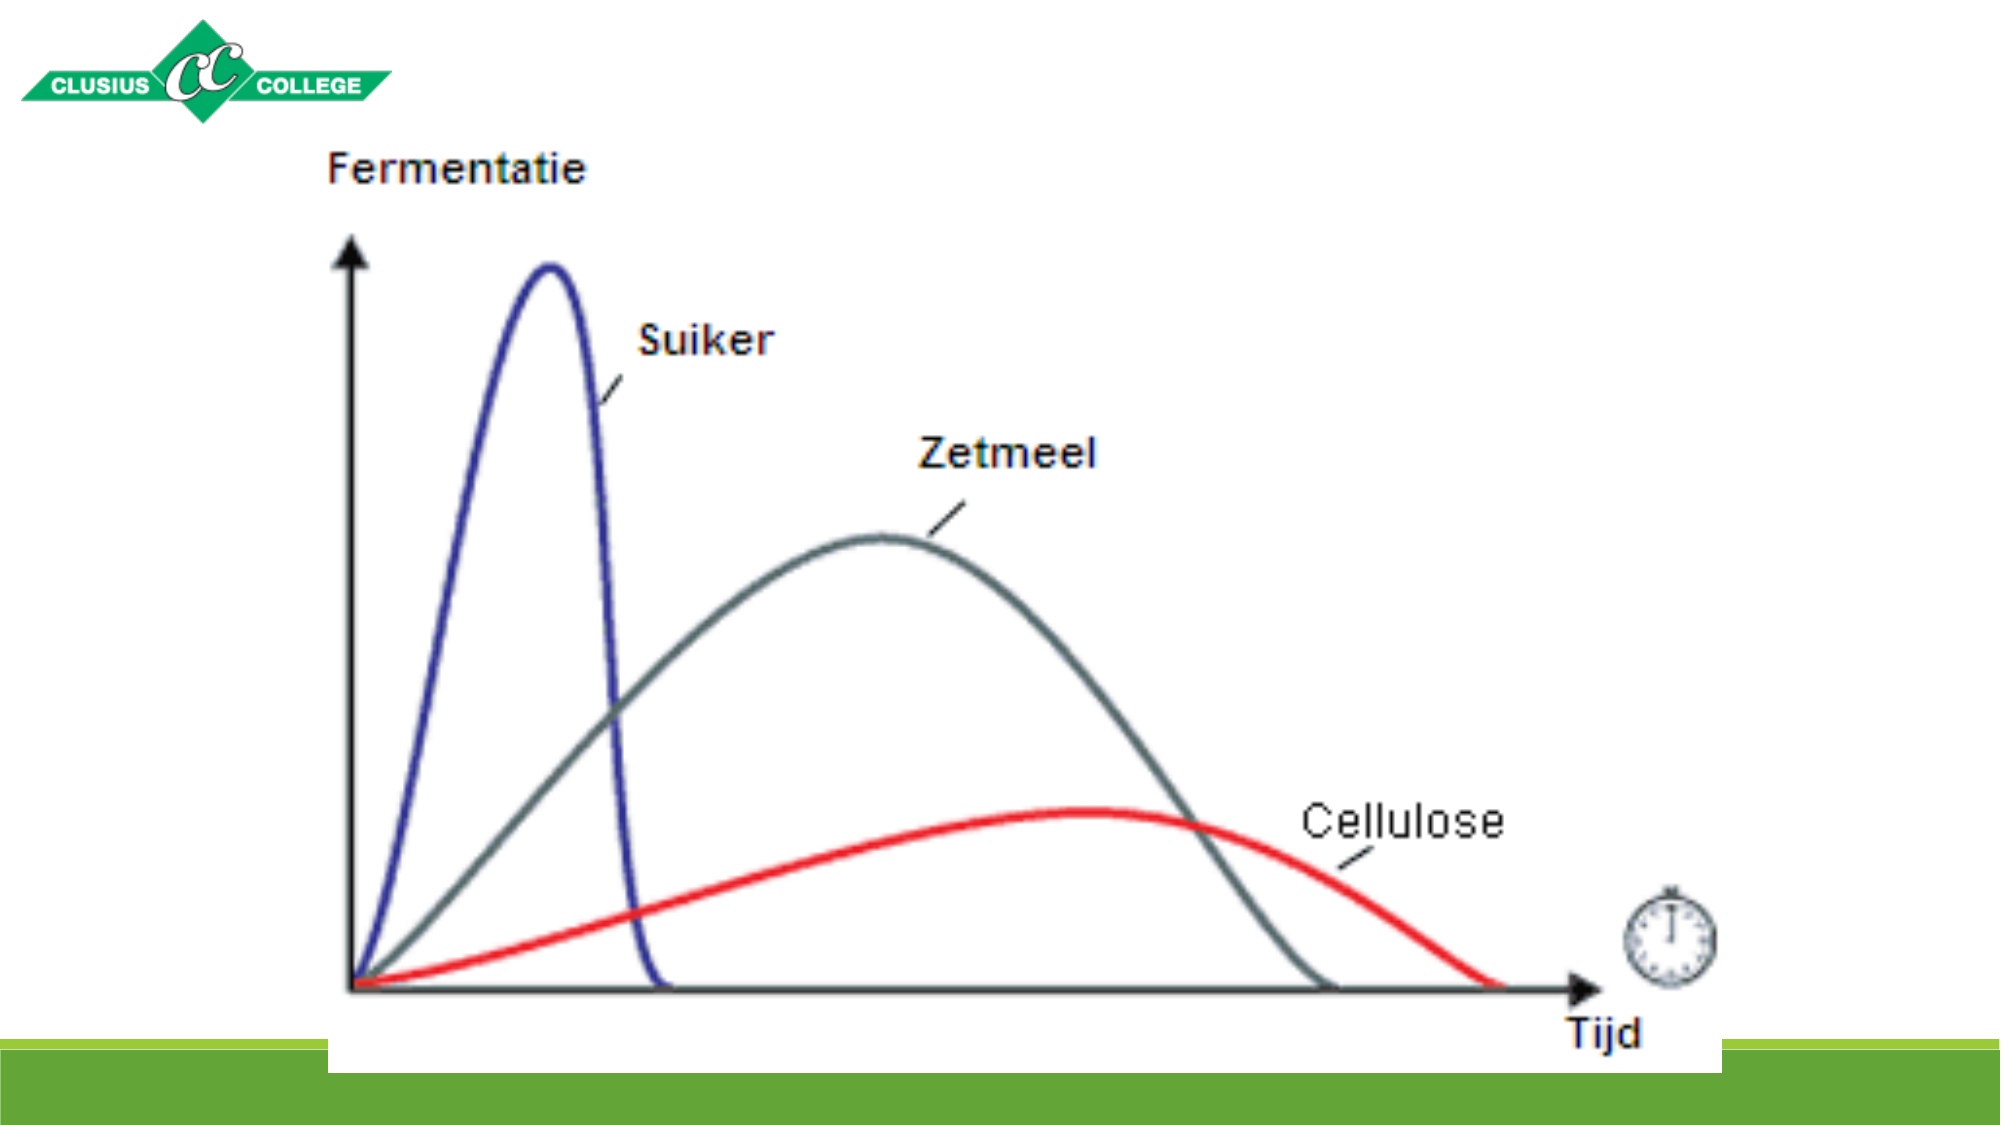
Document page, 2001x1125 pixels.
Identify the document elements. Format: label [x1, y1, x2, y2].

picture [20, 19, 1722, 1074]
